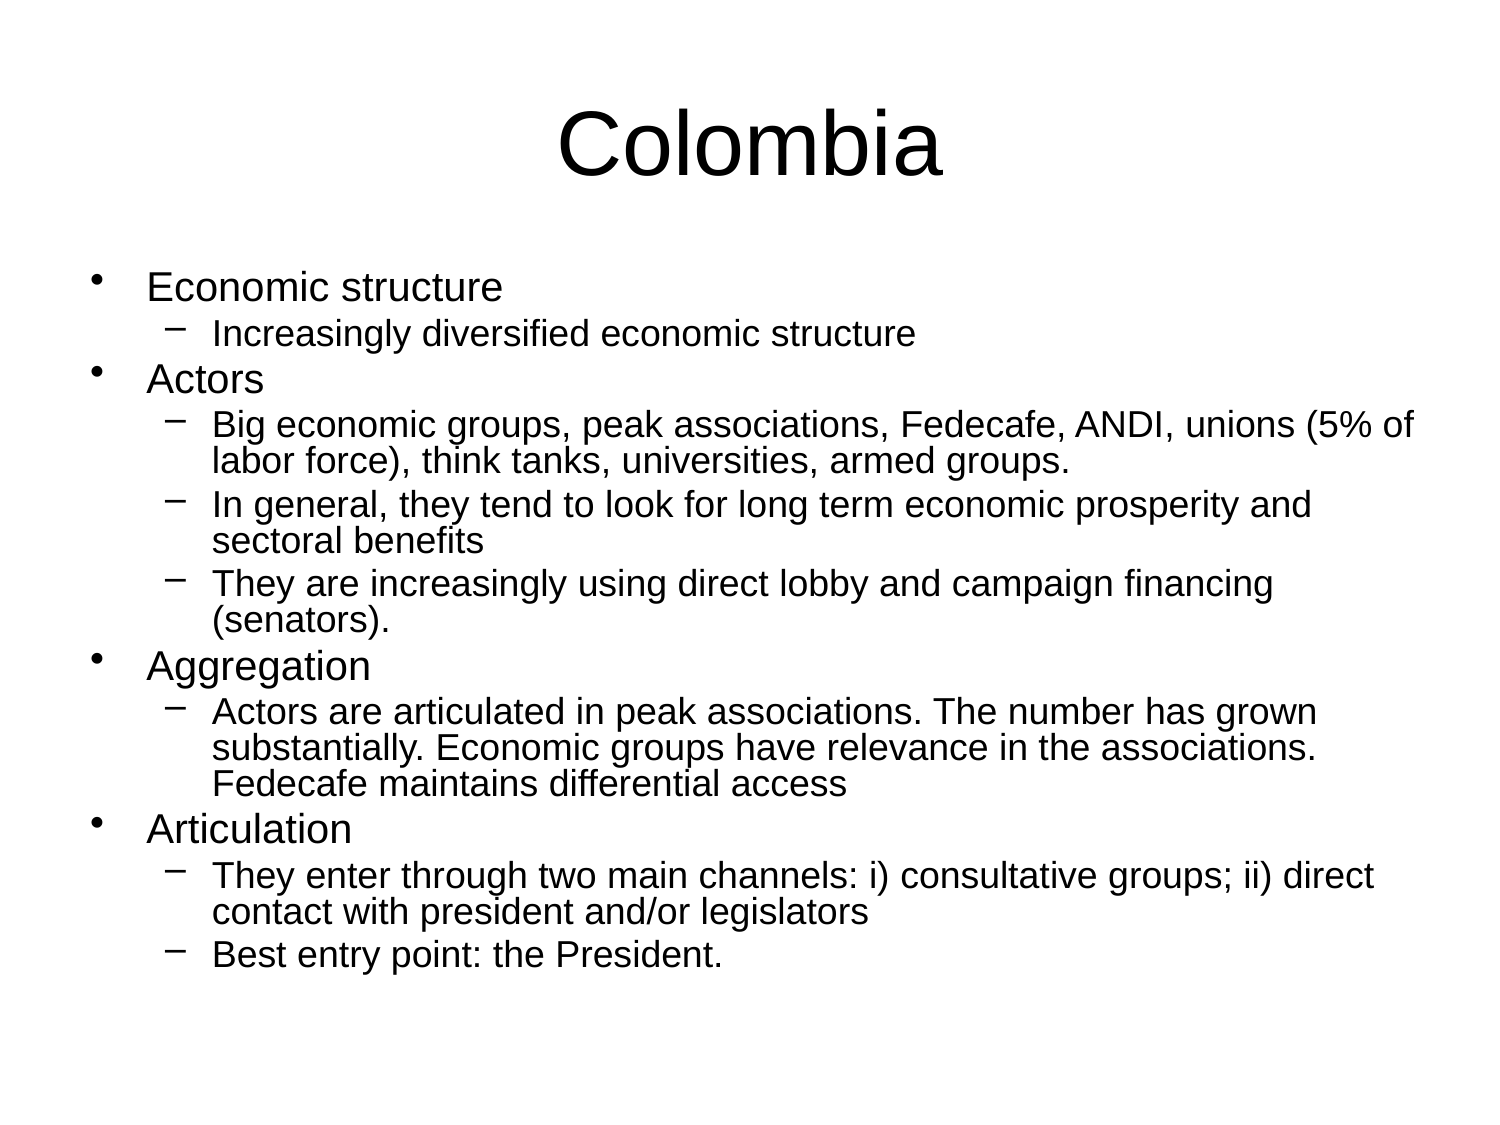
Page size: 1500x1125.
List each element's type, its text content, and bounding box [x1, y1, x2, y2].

title Colombia [74, 44, 1426, 233]
list Economic structure Increasingly diversified economic structure Actors Big economic groups, peak associations, Fedecafe, ANDI, unions (5% of labor force), think tanks, universities, armed groups. In general, they tend to look for long term economic prosperity and sectoral benefits They are increasingly using direct lobby and campaign financing (senators). Aggregation Actors are articulated in peak associations. The number has grown substantially. Economic groups have relevance in the associations. Fedecafe maintains differential access Articulation They enter through two main channels: i) consultative groups; ii) direct contact with president and/or legislators Best entry point: the President. [74, 262, 1460, 1071]
